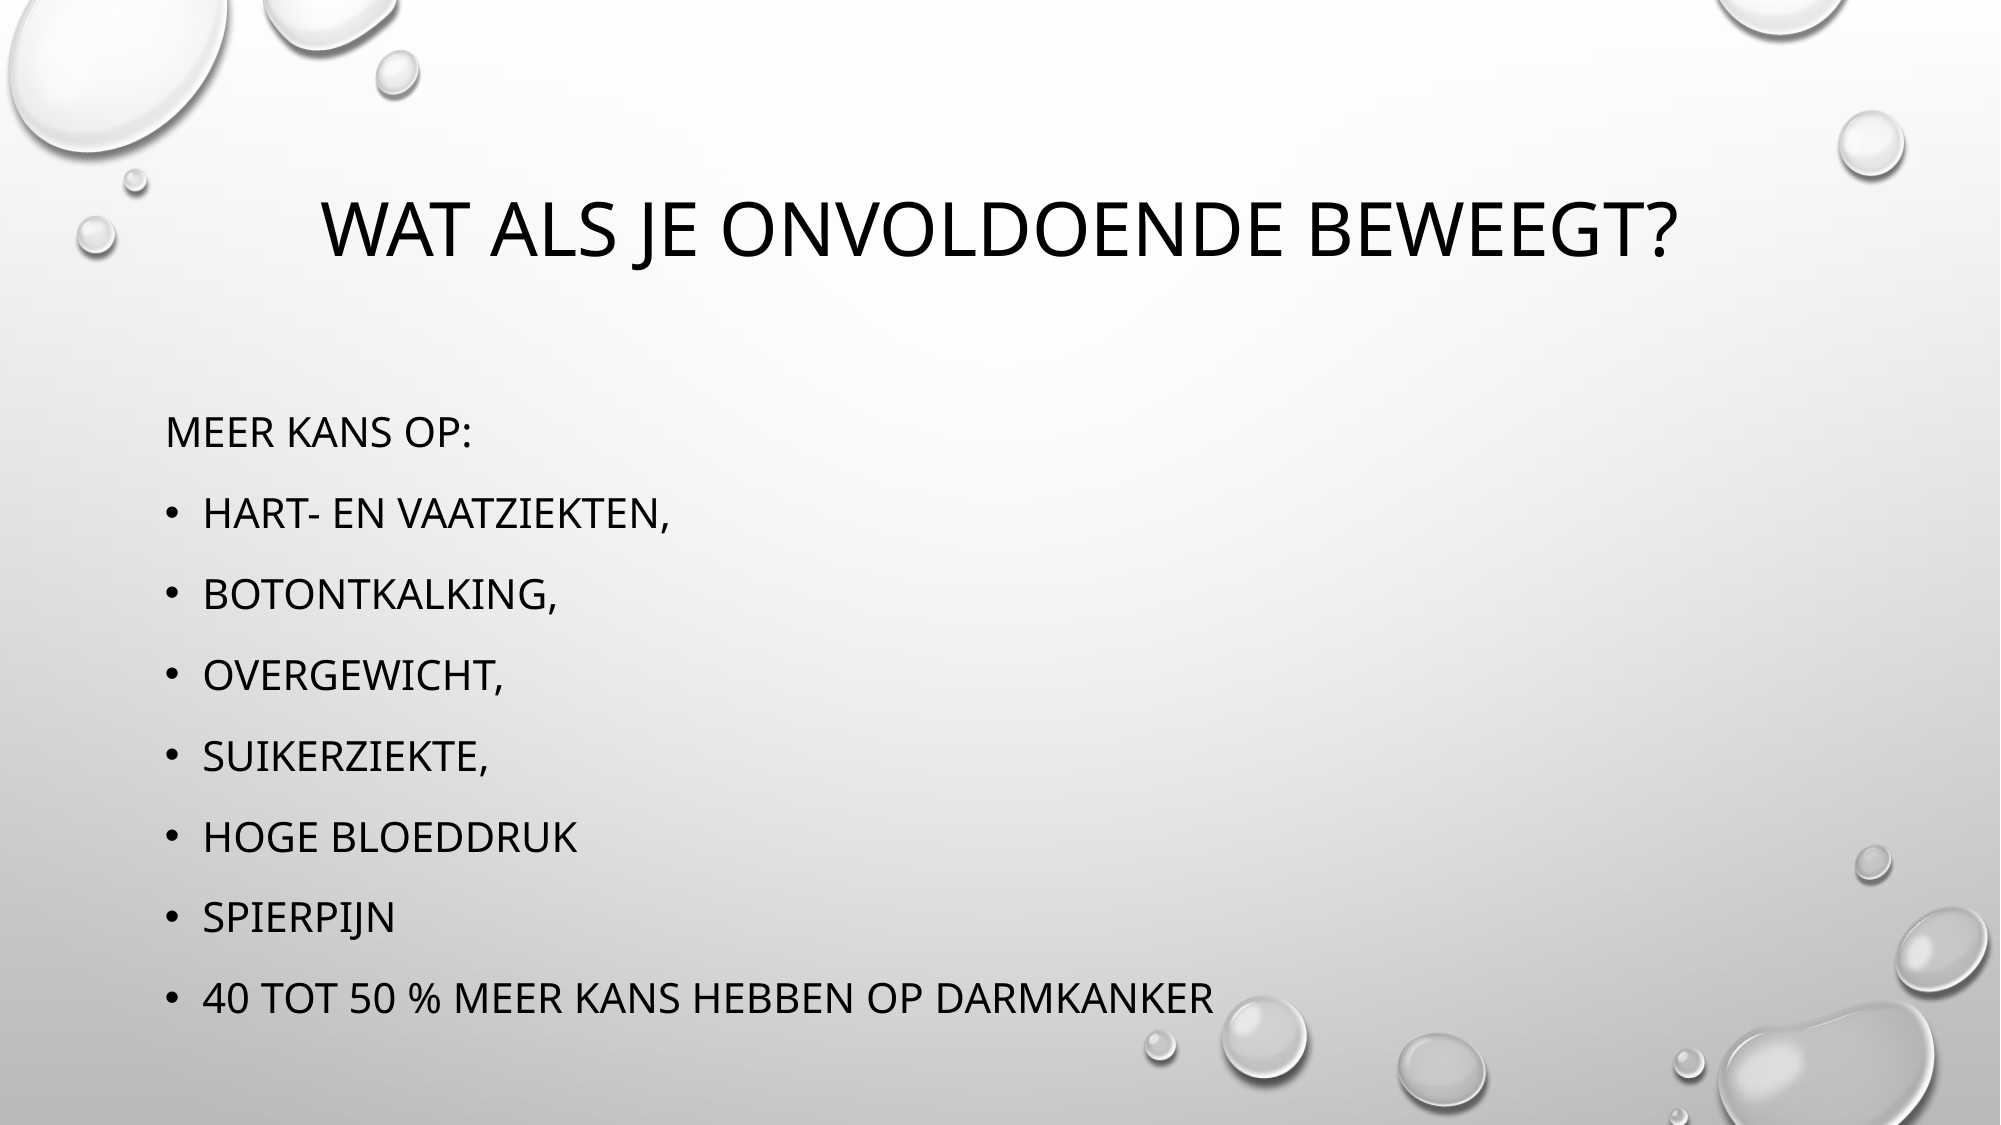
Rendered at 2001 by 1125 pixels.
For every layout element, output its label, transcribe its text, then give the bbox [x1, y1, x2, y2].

picture [0, 0, 2000, 1125]
list Meer kans op: hart- en vaatziekten, botontkalking, overgewicht, suikerziekte, hoge bloeddruk spierpijn 40 tot 50 % meer kans hebben op darmkanker [149, 388, 1850, 1103]
title Wat als je onvoldoende beweegt? [149, 101, 1851, 364]
